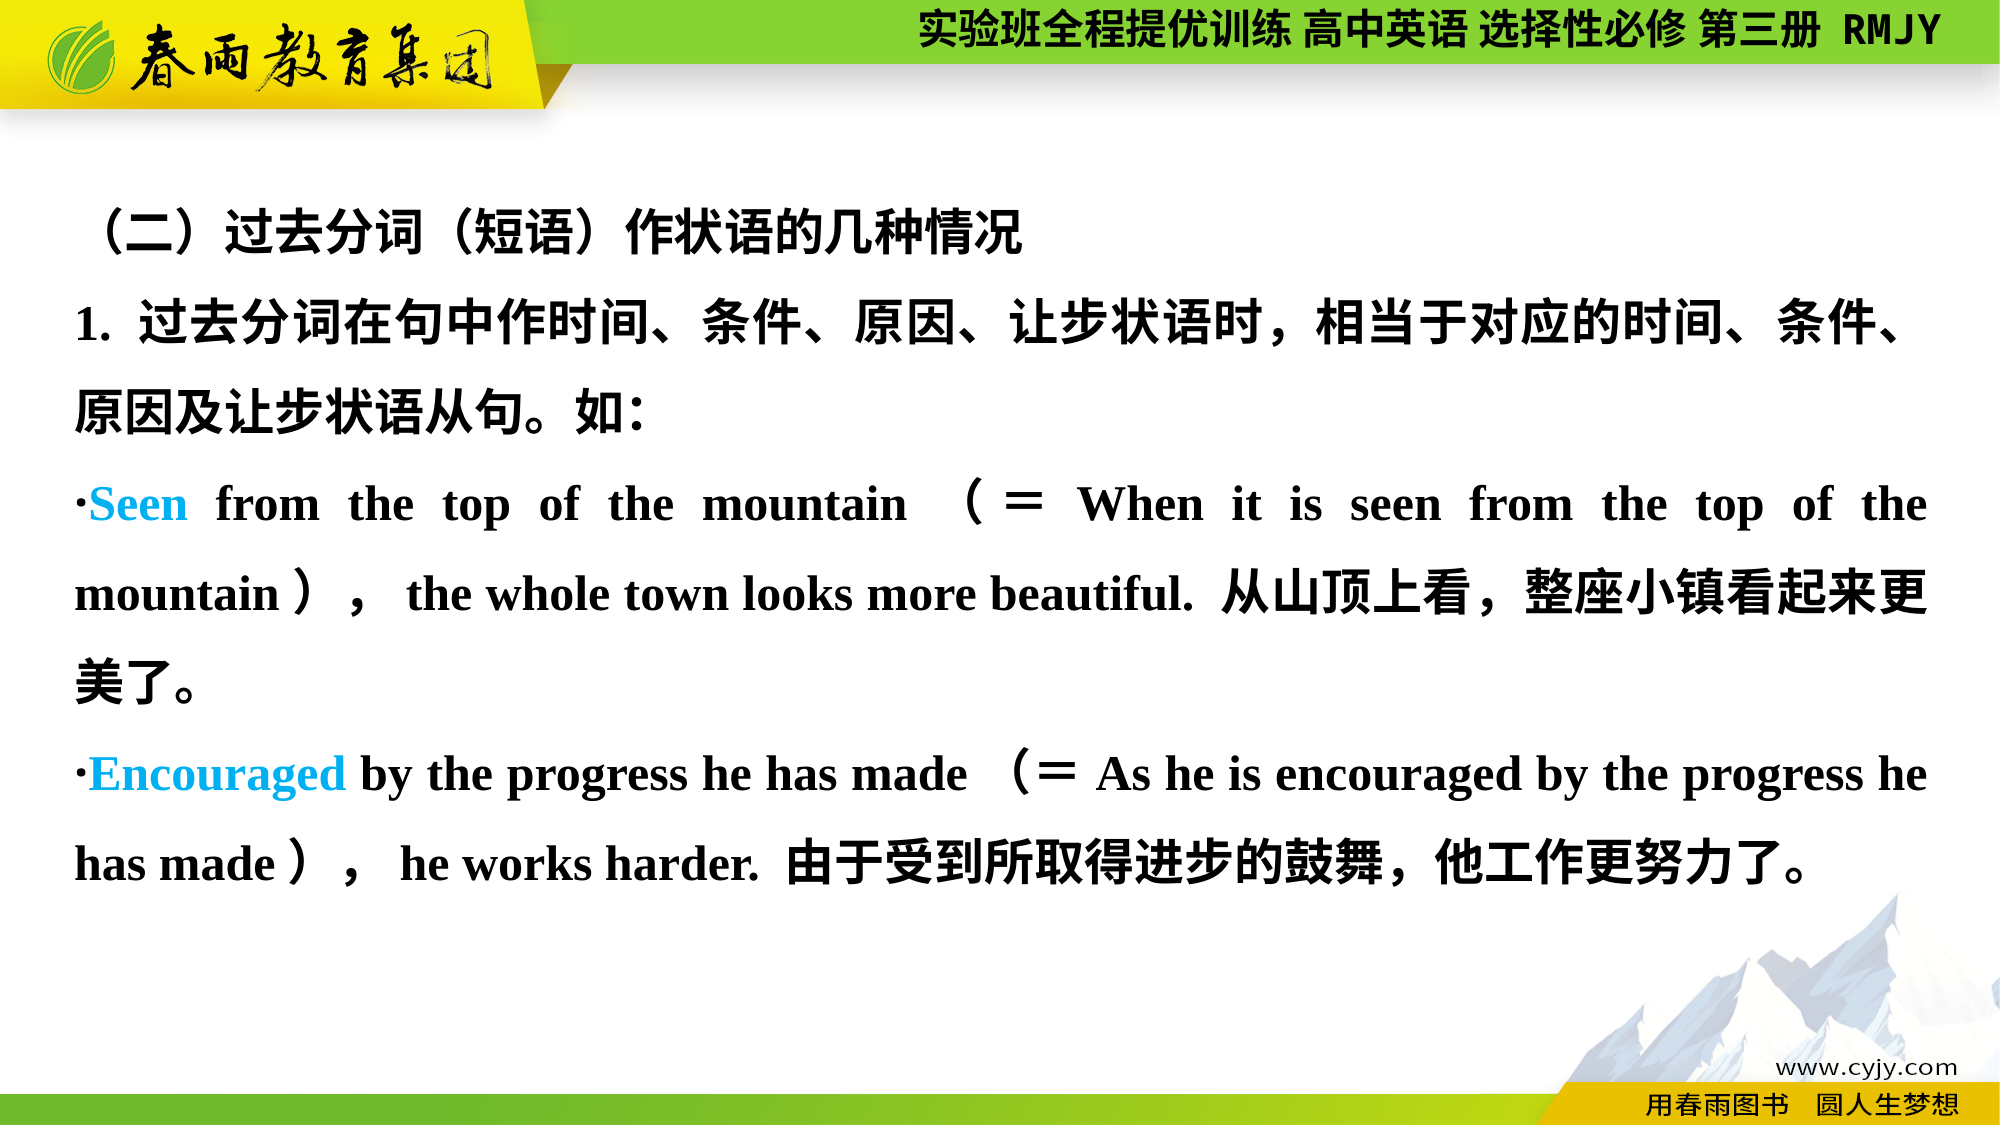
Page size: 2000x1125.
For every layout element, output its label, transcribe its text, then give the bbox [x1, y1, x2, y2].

list （二）过去分词（短语）作状语的几种情况 1. 过去分词在句中作时间、条件、原因、让步状语时，相当于对应的时间、条件、原因及让步状语从句。如： ·Seen from the top of the mountain（＝When it is seen from the top of the mountain），the whole town looks more beautiful. 从山顶上看，整座小镇看起来更美了。 ·Encouraged by the progress he has made（＝As he is encouraged by the progress he has made），he works harder. 由于受到所取得进步的鼓舞，他工作更努力了。 [59, 162, 1944, 906]
picture [0, 0, 2000, 1125]
